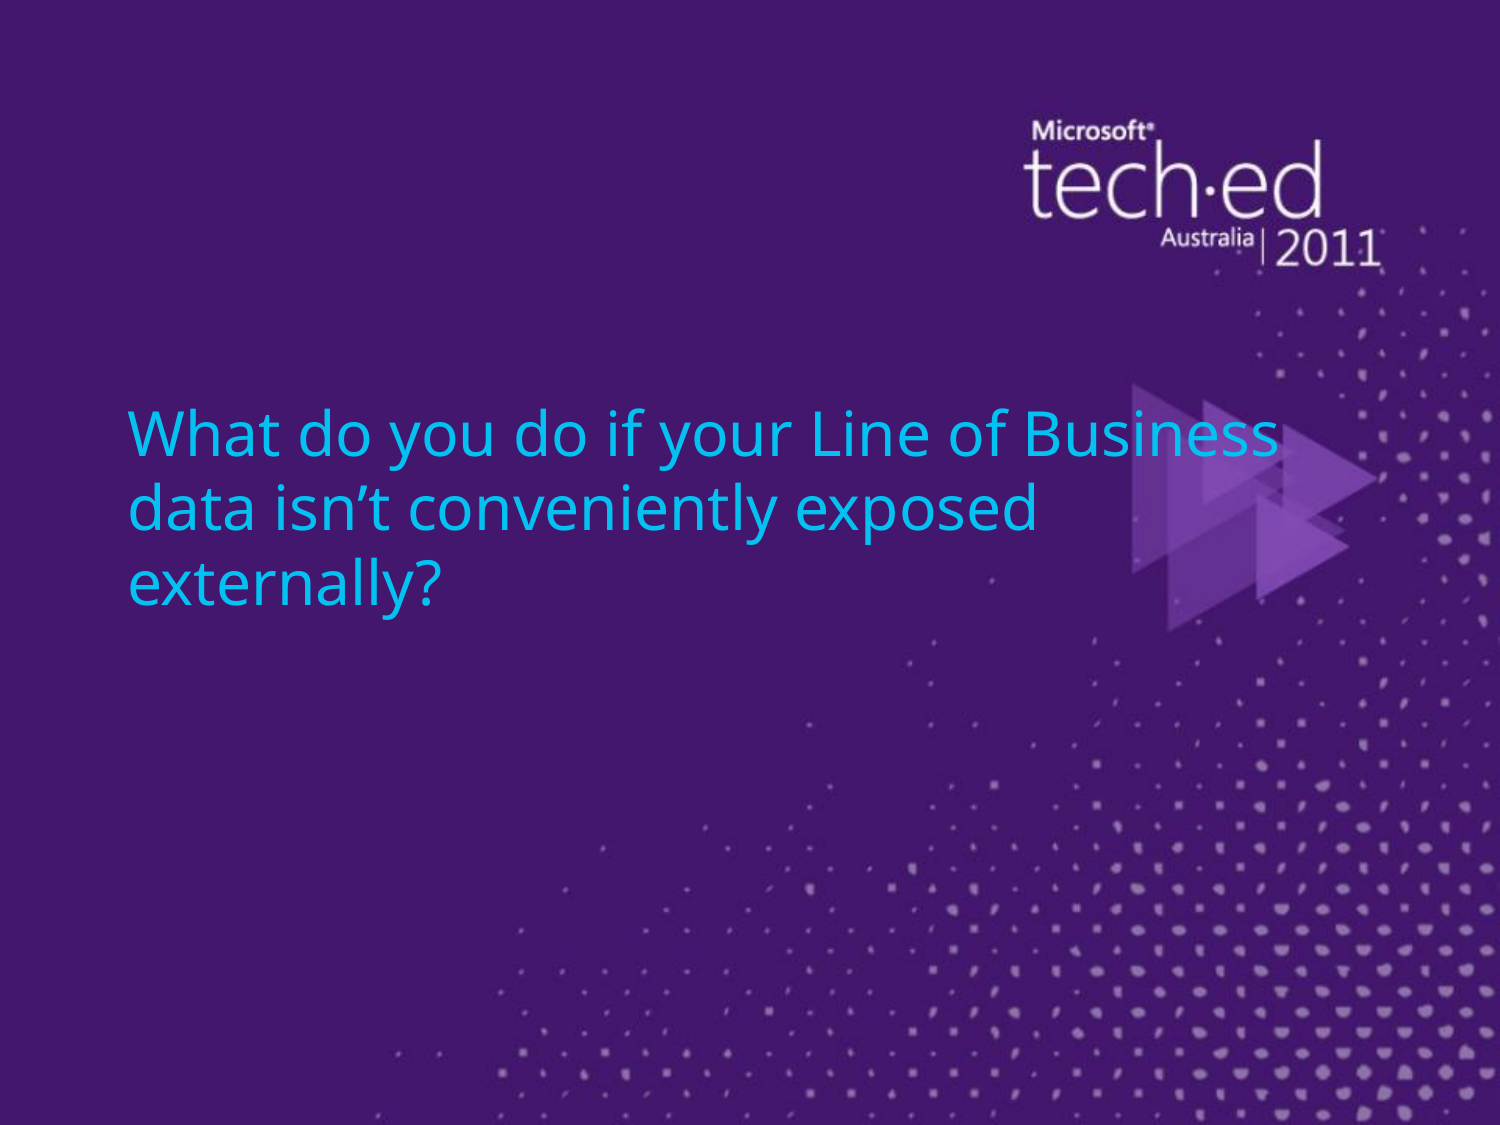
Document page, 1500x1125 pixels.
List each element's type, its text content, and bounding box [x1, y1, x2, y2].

title What do you do if your Line of Business data isn’t conveniently exposed externally? [112, 385, 1388, 627]
picture [0, 0, 1500, 1125]
